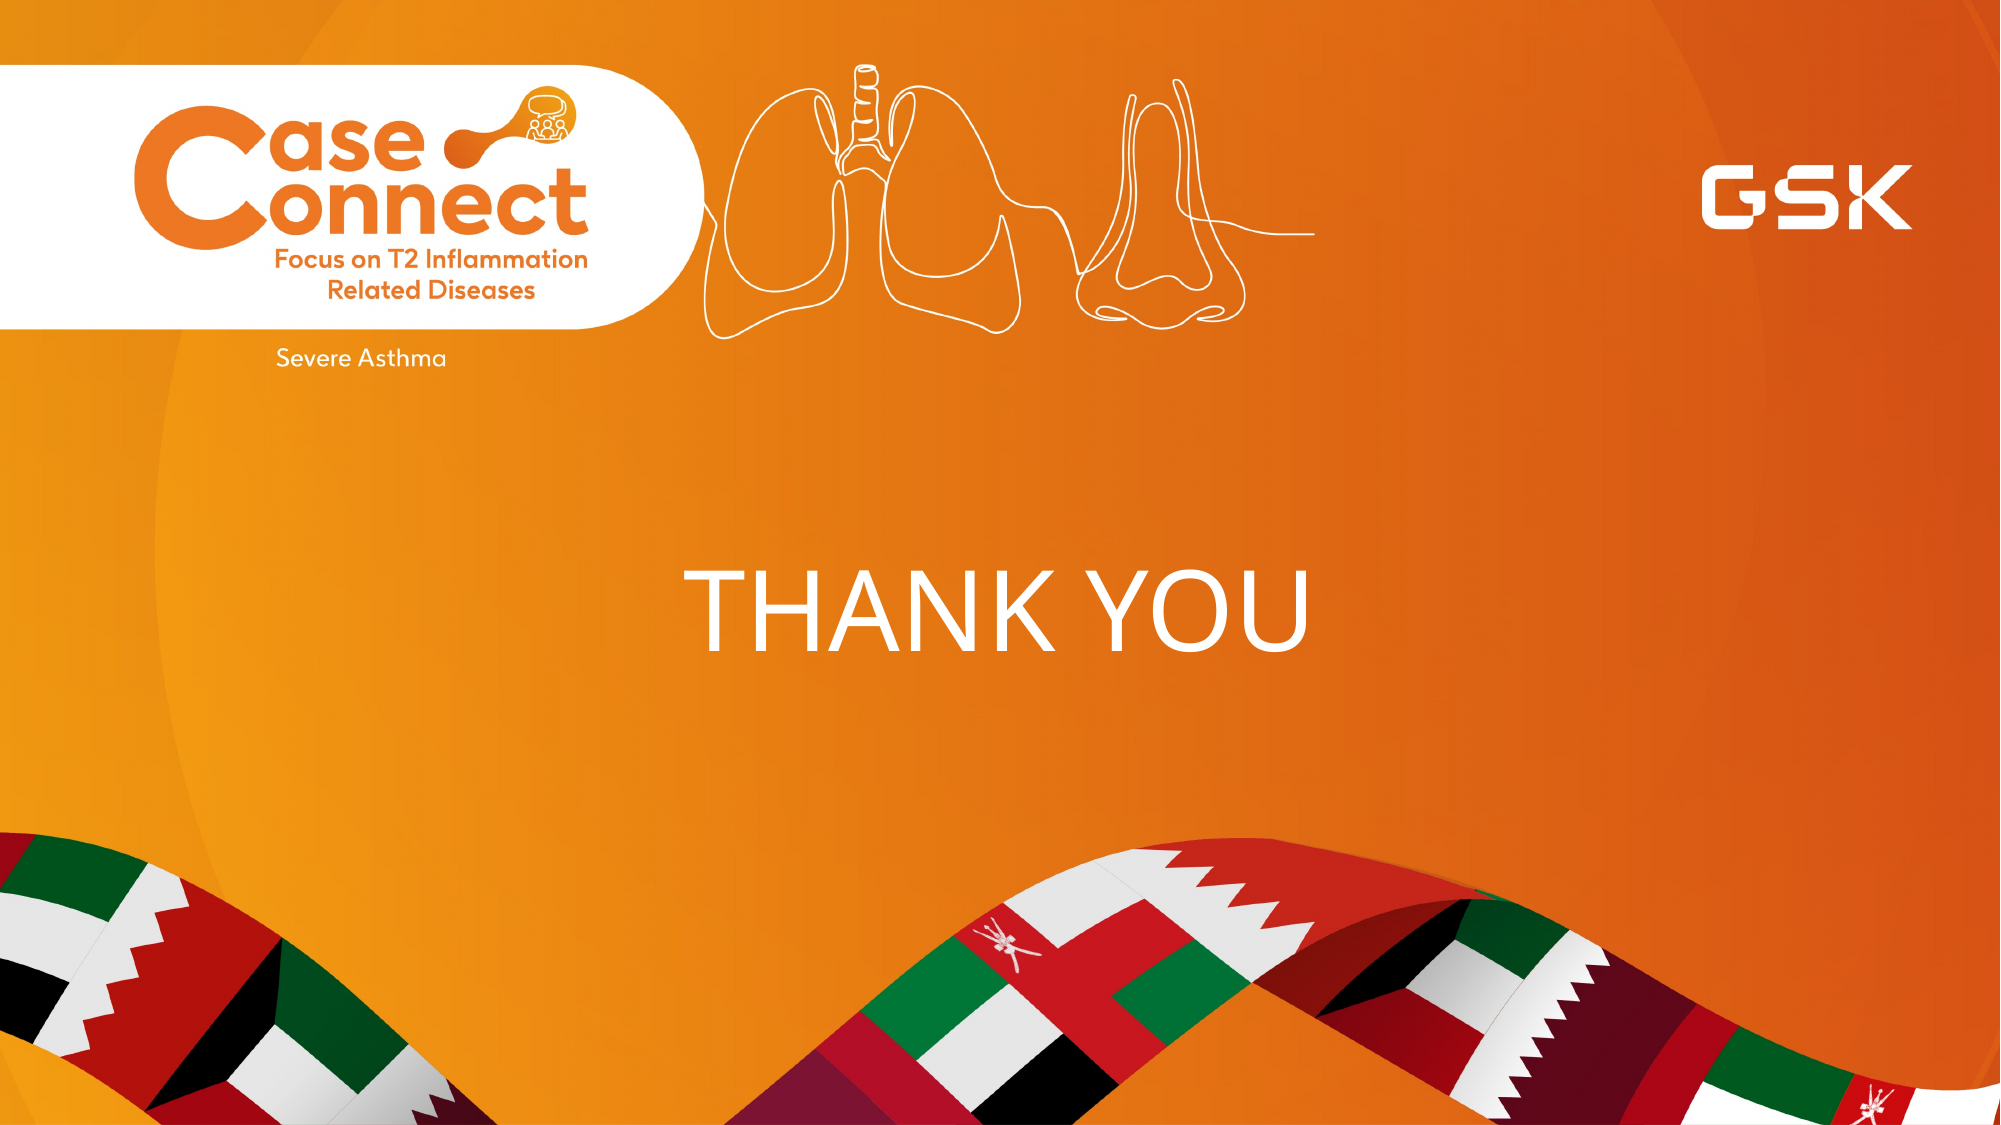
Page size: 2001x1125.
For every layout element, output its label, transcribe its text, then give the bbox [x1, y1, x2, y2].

title THANK YOU [249, 412, 1750, 684]
picture [0, 0, 2000, 1125]
